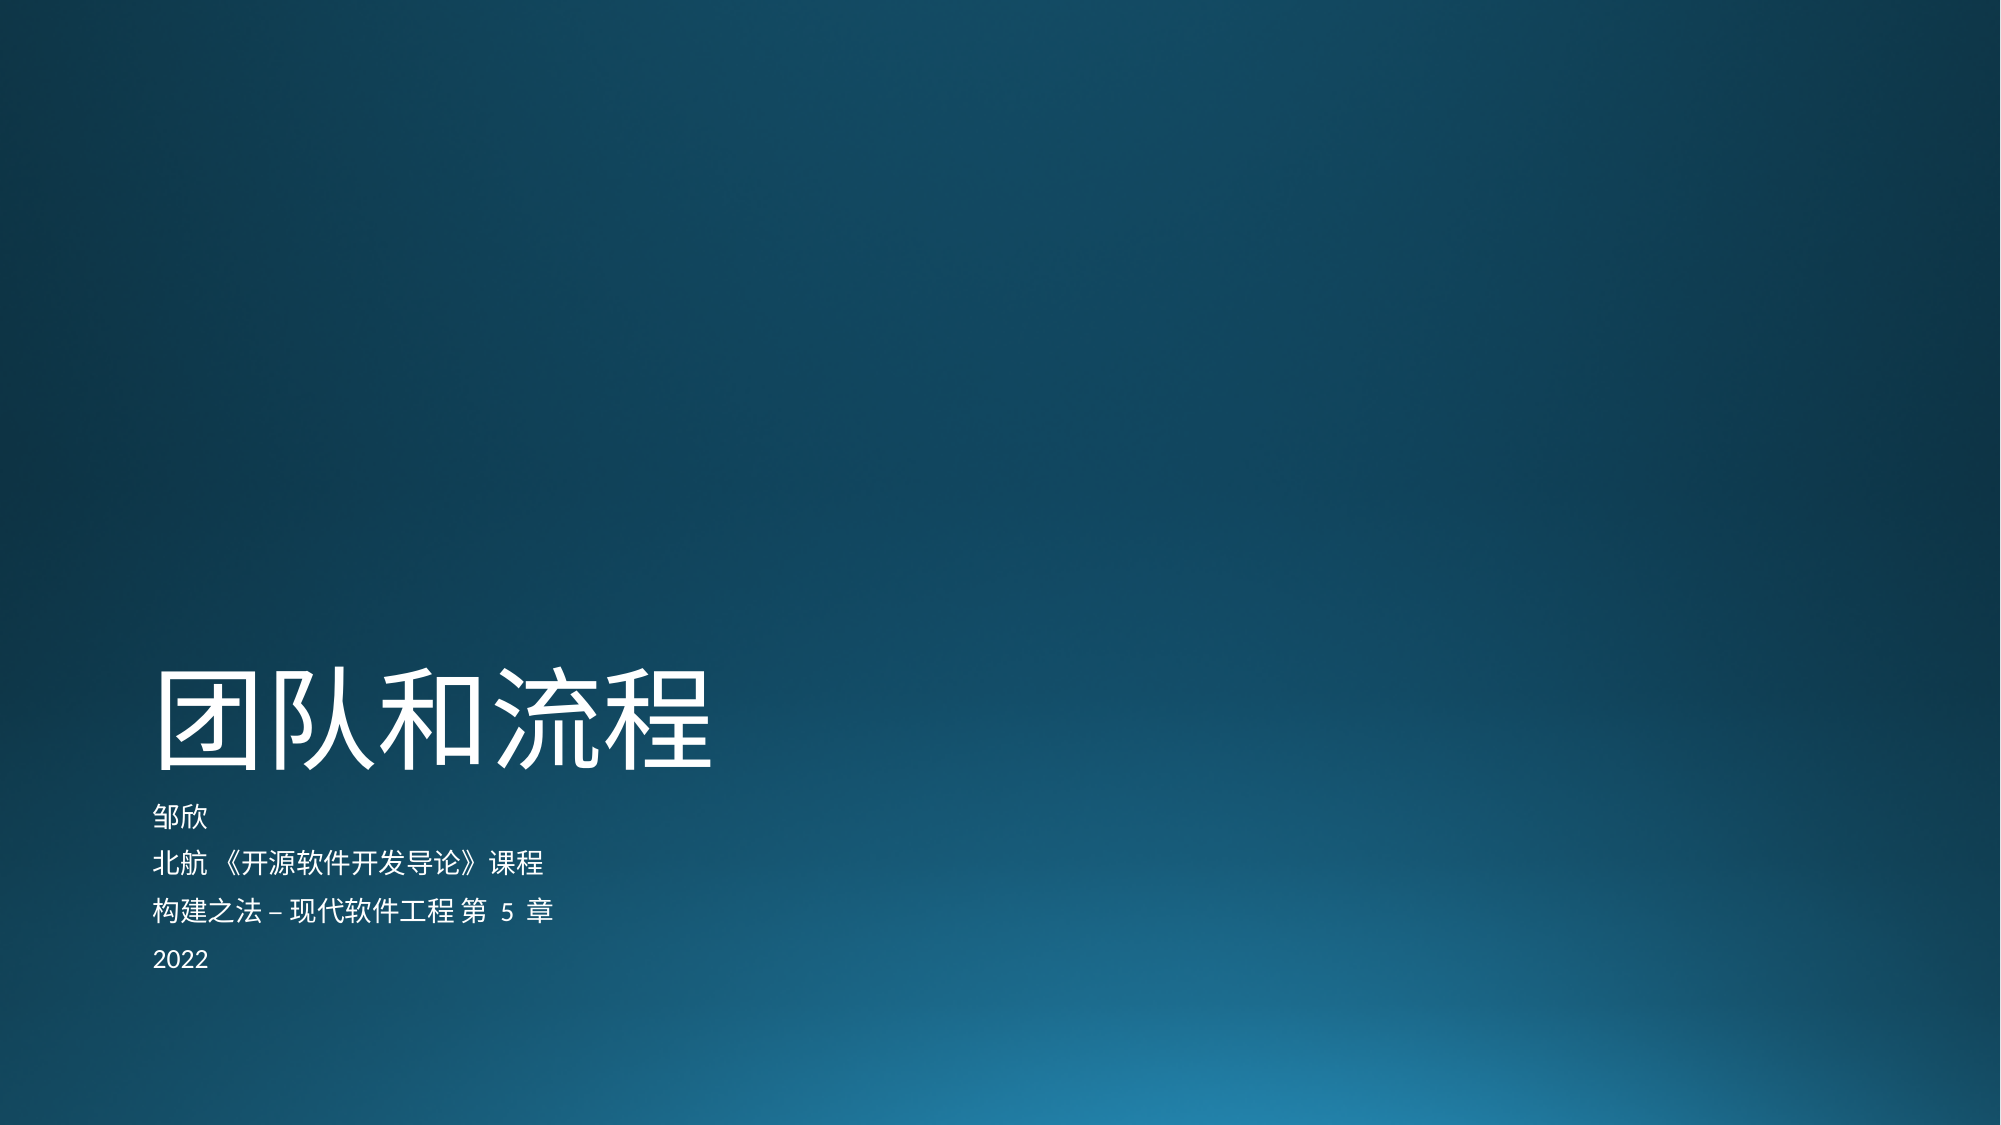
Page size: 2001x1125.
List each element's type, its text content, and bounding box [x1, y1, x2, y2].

picture [0, 0, 2001, 1125]
list 邹欣 北航 《开源软件开发导论》课程 构建之法 – 现代软件工程 第 5 章 2022 [137, 795, 1863, 983]
title 团队和流程 [137, 381, 1863, 794]
